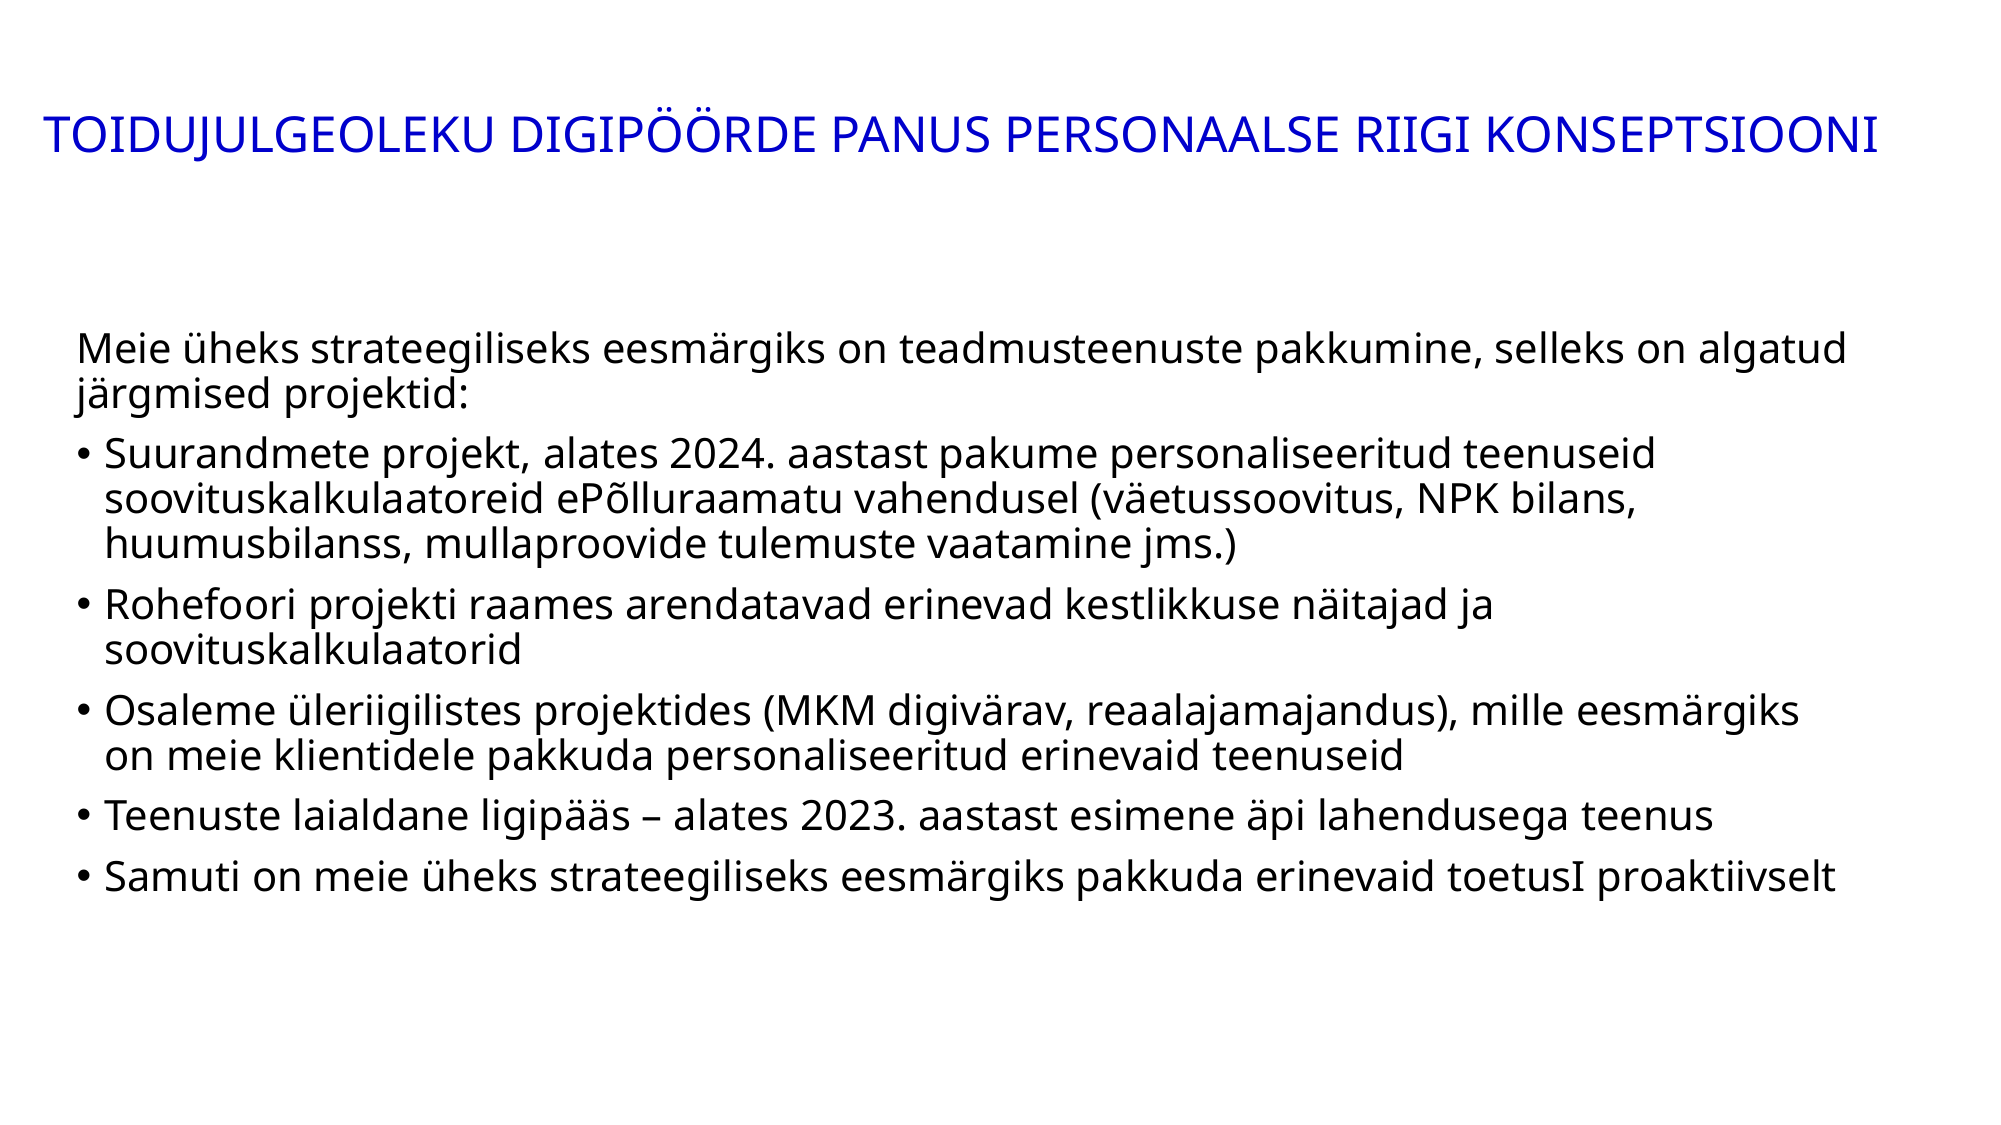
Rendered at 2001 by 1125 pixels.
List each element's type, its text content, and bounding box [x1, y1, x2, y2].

text_box Meie üheks strateegiliseks eesmärgiks on teadmusteenuste pakkumine, selleks on algatud järgmised projektid: Suurandmete projekt, alates 2024. aastast pakume personaliseeritud teenuseid soovituskalkulaatoreid ePõlluraamatu vahendusel (väetussoovitus, NPK bilans, huumusbilanss, mullaproovide tulemuste vaatamine jms.) Rohefoori projekti raames arendatavad erinevad kestlikkuse näitajad ja soovituskalkulaatorid Osaleme üleriigilistes projektides (MKM digivärav, reaalajamajandus), mille eesmärgiks on meie klientidele pakkuda personaliseeritud erinevaid teenuseid Teenuste laialdane ligipääs – alates 2023. aastast esimene äpi lahendusega teenus Samuti on meie üheks strateegiliseks eesmärgiks pakkuda erinevaid toetusI proaktiivselt [61, 319, 1866, 1007]
text_box [1236, 562, 1911, 1060]
title TOIDUJULGEOLEKU DIGIPÖÖRDE PANUS PERSONAALSE RIIGI KONSEPTSIOONI [28, 53, 1899, 230]
